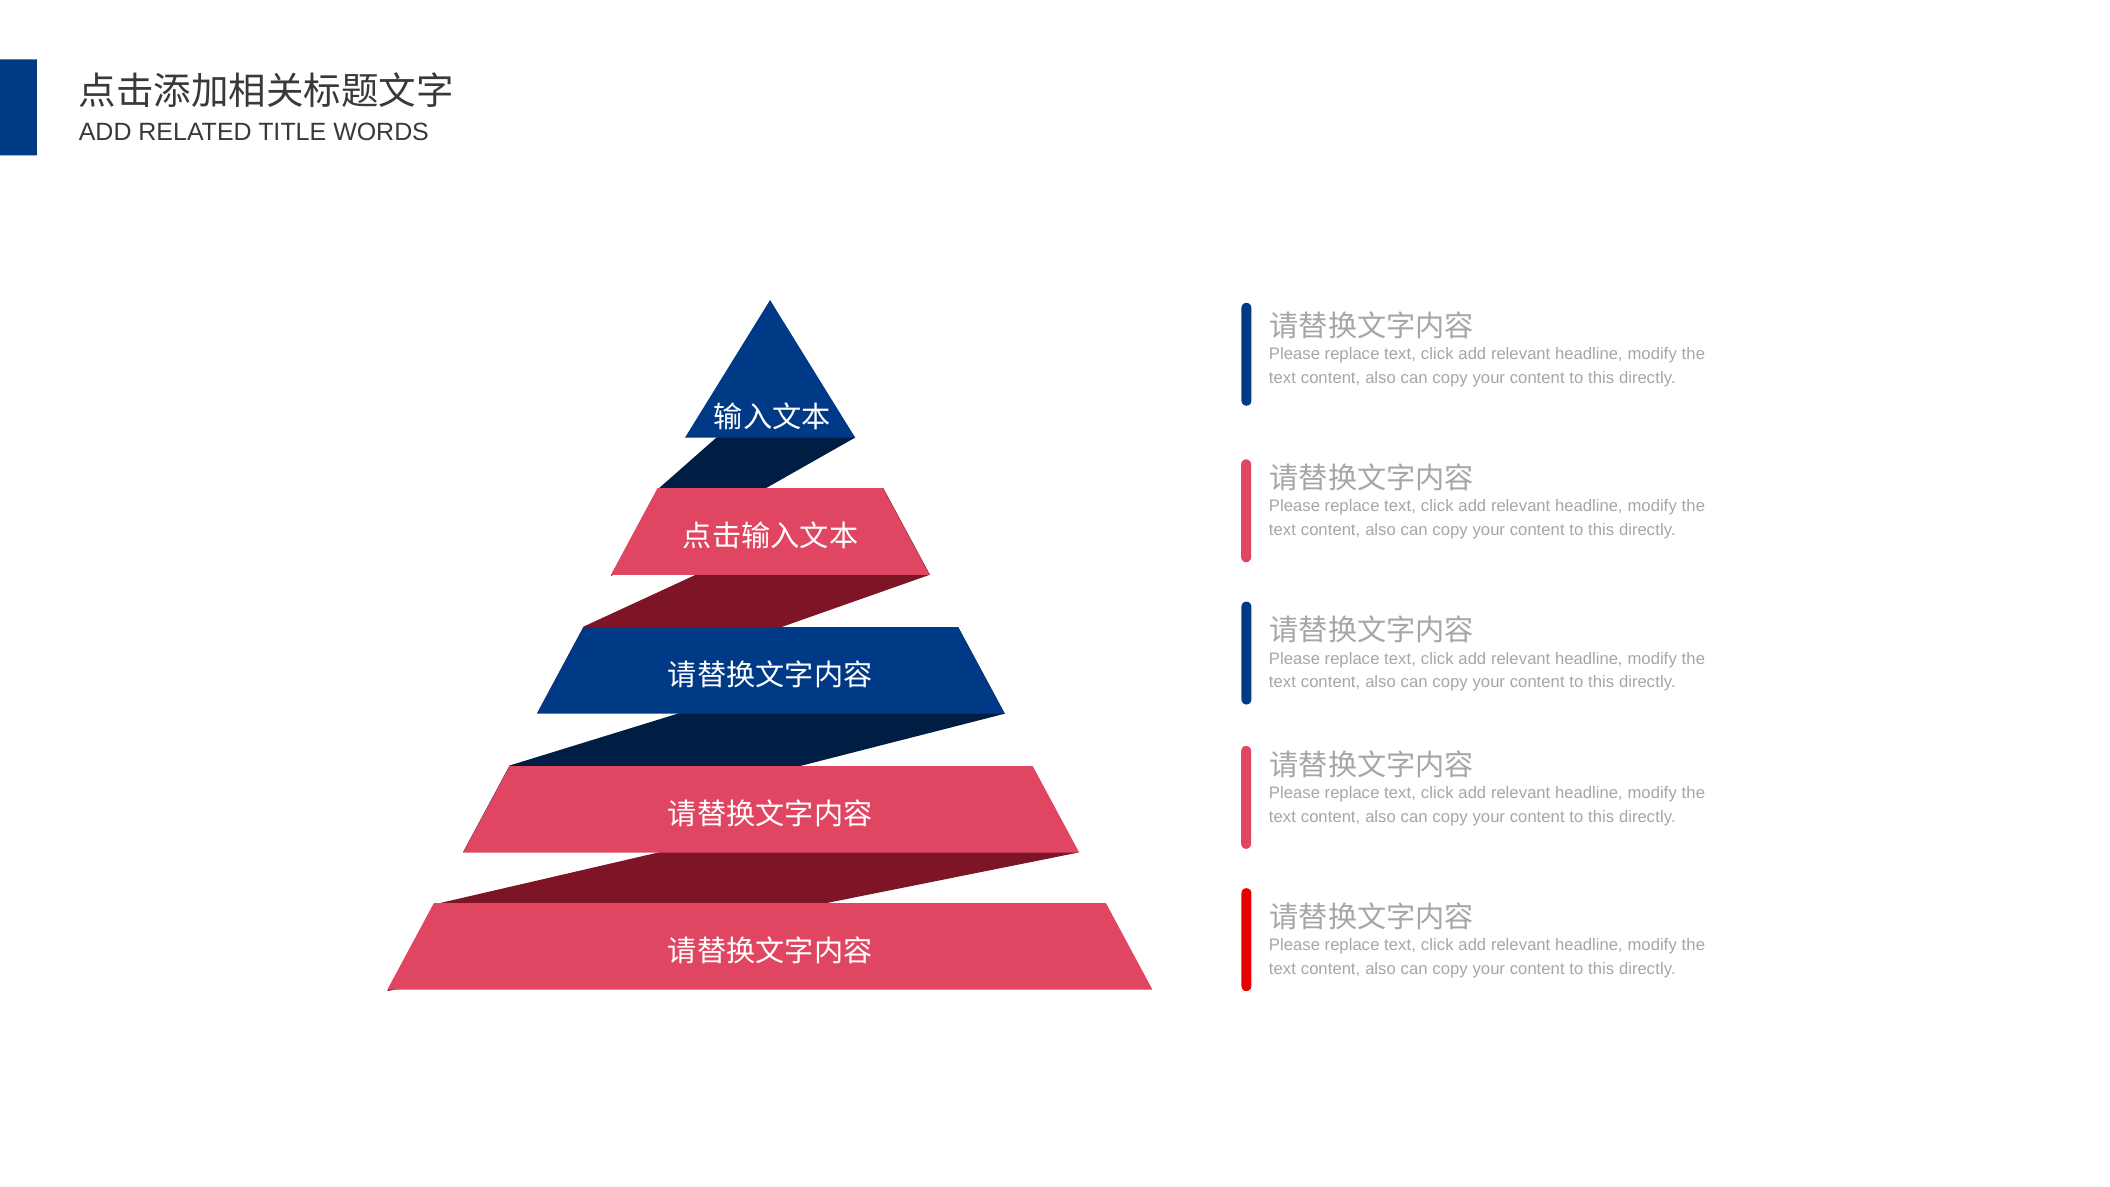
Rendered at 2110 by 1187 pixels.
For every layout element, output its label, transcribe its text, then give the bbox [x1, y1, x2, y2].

text_box [1240, 458, 1253, 564]
text_box [1240, 301, 1253, 407]
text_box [1268, 452, 1712, 538]
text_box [387, 903, 1153, 990]
text_box [1240, 744, 1253, 850]
text_box [509, 714, 1004, 766]
text_box 点击添加相关标题文字 [62, 59, 470, 121]
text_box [610, 488, 930, 575]
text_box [684, 300, 857, 448]
text_box [1240, 886, 1253, 993]
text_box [463, 766, 1080, 853]
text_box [1268, 891, 1712, 977]
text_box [1268, 738, 1712, 825]
text_box [659, 448, 837, 488]
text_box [1268, 300, 1712, 386]
text_box ADD RELATED TITLE WORDS [62, 107, 446, 154]
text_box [536, 627, 1005, 714]
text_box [1268, 604, 1712, 690]
text_box [440, 853, 1077, 903]
text_box [1240, 600, 1253, 706]
text_box [583, 575, 930, 627]
